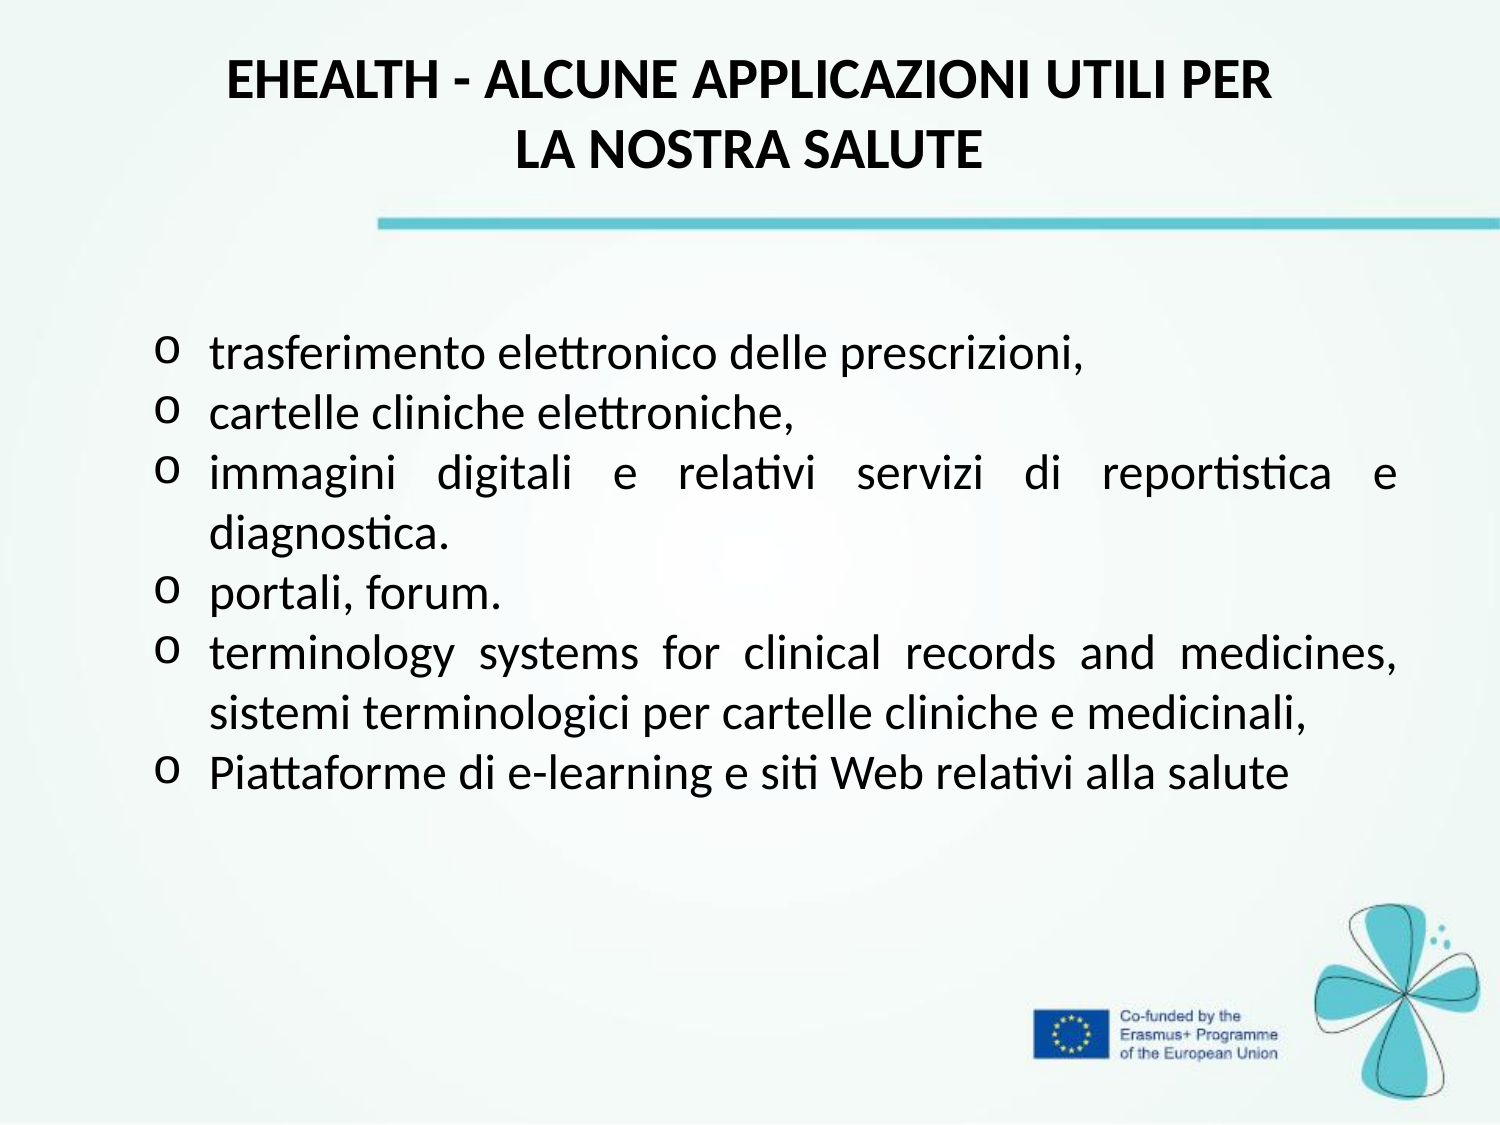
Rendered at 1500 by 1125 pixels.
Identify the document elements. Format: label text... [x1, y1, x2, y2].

picture [0, 0, 1500, 1125]
text_box trasferimento elettronico delle prescrizioni, cartelle cliniche elettroniche, immagini digitali e relativi servizi di reportistica e diagnostica. portali, forum. terminology systems for clinical records and medicines, sistemi terminologici per cartelle cliniche e medicinali, Piattaforme di e-learning e siti Web relativi alla salute [137, 312, 1414, 808]
text_box EHEALTH - ALCUNE APPLICAZIONI UTILI PER LA NOSTRA SALUTE [196, 32, 1304, 188]
